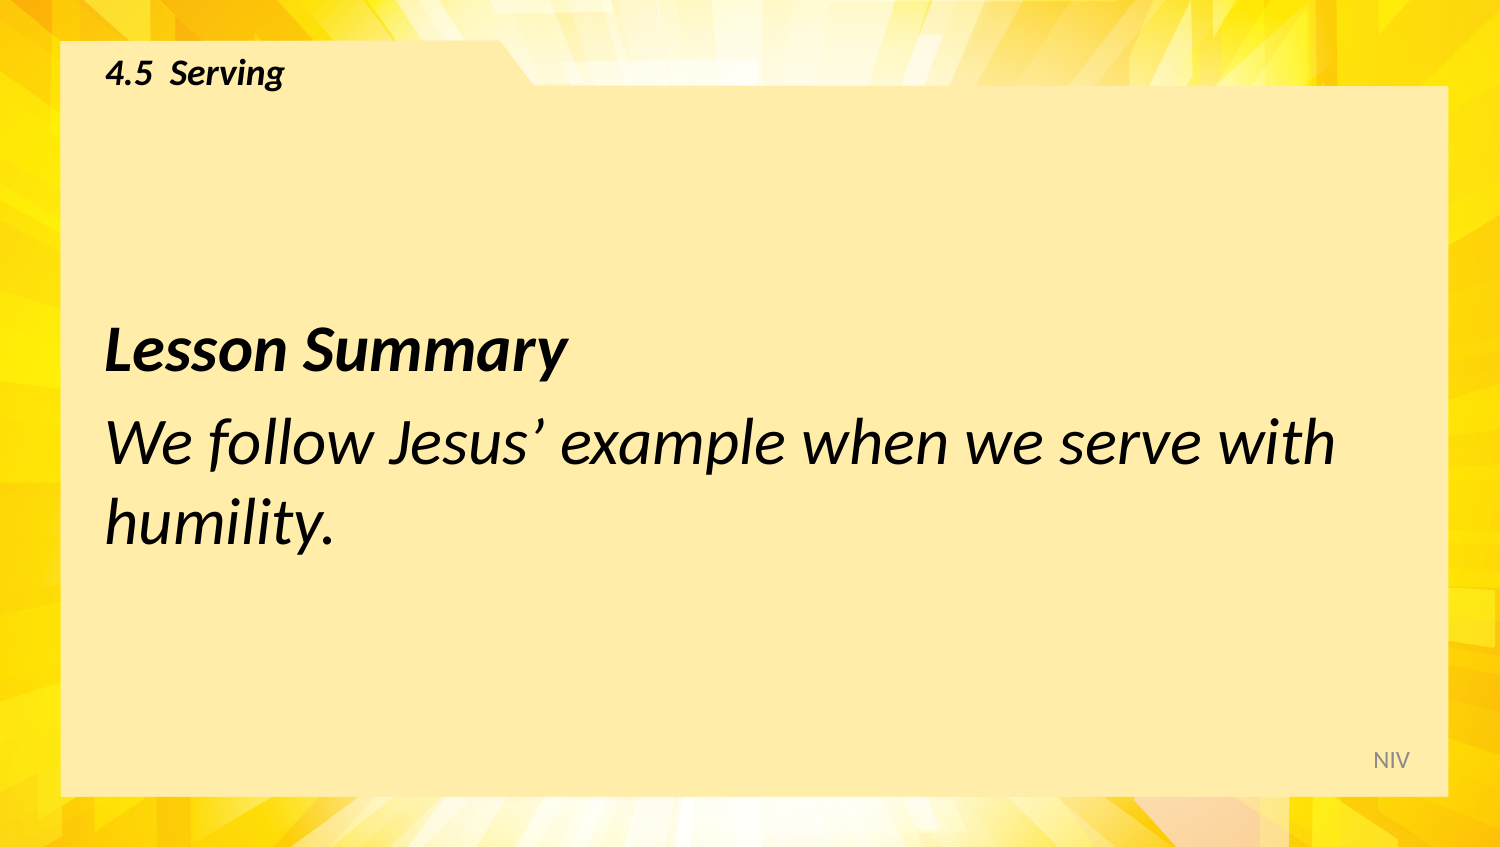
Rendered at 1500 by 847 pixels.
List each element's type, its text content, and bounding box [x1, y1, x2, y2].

footer NIV [950, 736, 1425, 782]
picture [0, 0, 1500, 847]
title 4.5 Serving [89, 33, 1420, 108]
list Lesson Summary We follow Jesus’ example when we serve with humility. [89, 141, 1403, 722]
